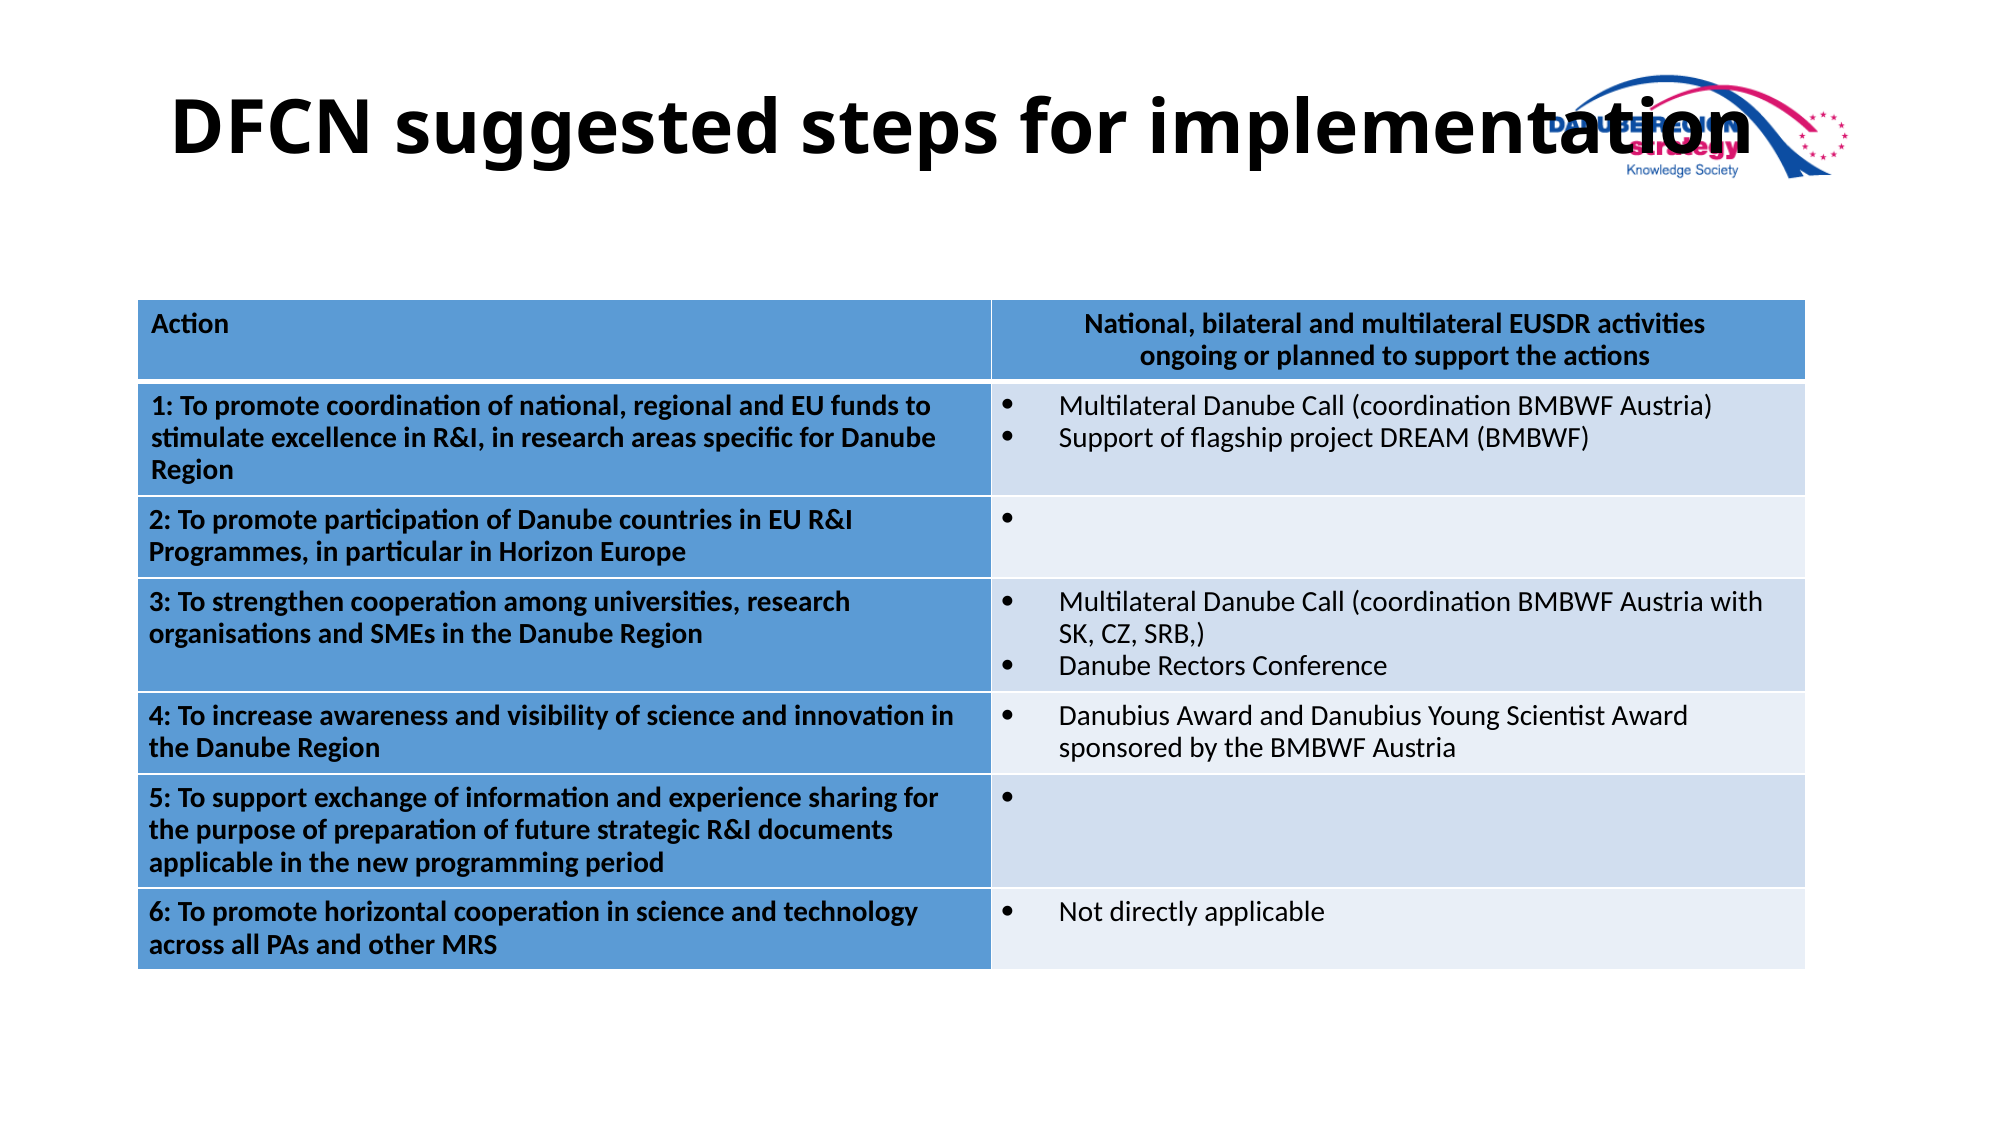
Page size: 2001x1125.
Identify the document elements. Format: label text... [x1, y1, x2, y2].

table_cell Danubius Award and Danubius Young Scientist Award sponsored by the BMBWF Austria [992, 693, 1805, 773]
table_cell 2: To promote participation of Danube countries in EU R&I Programmes, in particular in Horizon Europe [138, 497, 991, 577]
table_header Action [138, 300, 991, 379]
table_cell 4: To increase awareness and visibility of science and innovation in the Danube Region [138, 693, 991, 773]
table_cell 5: To support exchange of information and experience sharing for the purpose of preparation of future strategic R&I documents applicable in the new programming period [138, 775, 991, 887]
table_cell 6: To promote horizontal cooperation in science and technology across all PAs and other MRS [138, 889, 991, 969]
table_header National, bilateral and multilateral EUSDR activities ongoing or planned to support the actions [992, 300, 1805, 379]
table_cell Multilateral Danube Call (coordination BMBWF Austria) Support of flagship project DREAM (BMBWF) [992, 384, 1805, 495]
table_cell 1: To promote coordination of national, regional and EU funds to stimulate excellence in R&I, in research areas specific for Danube Region [138, 384, 991, 495]
table_cell 3: To strengthen cooperation among universities, research organisations and SMEs in the Danube Region [138, 579, 991, 691]
table_cell [992, 497, 1805, 577]
picture [1806, 59, 1863, 194]
table_cell [992, 775, 1805, 887]
table_cell Not directly applicable [992, 889, 1805, 969]
title DFCN suggested steps for implementation [154, 20, 1806, 238]
table_cell Multilateral Danube Call (coordination BMBWF Austria with SK, CZ, SRB,) Danube Rectors Conference [992, 579, 1805, 691]
